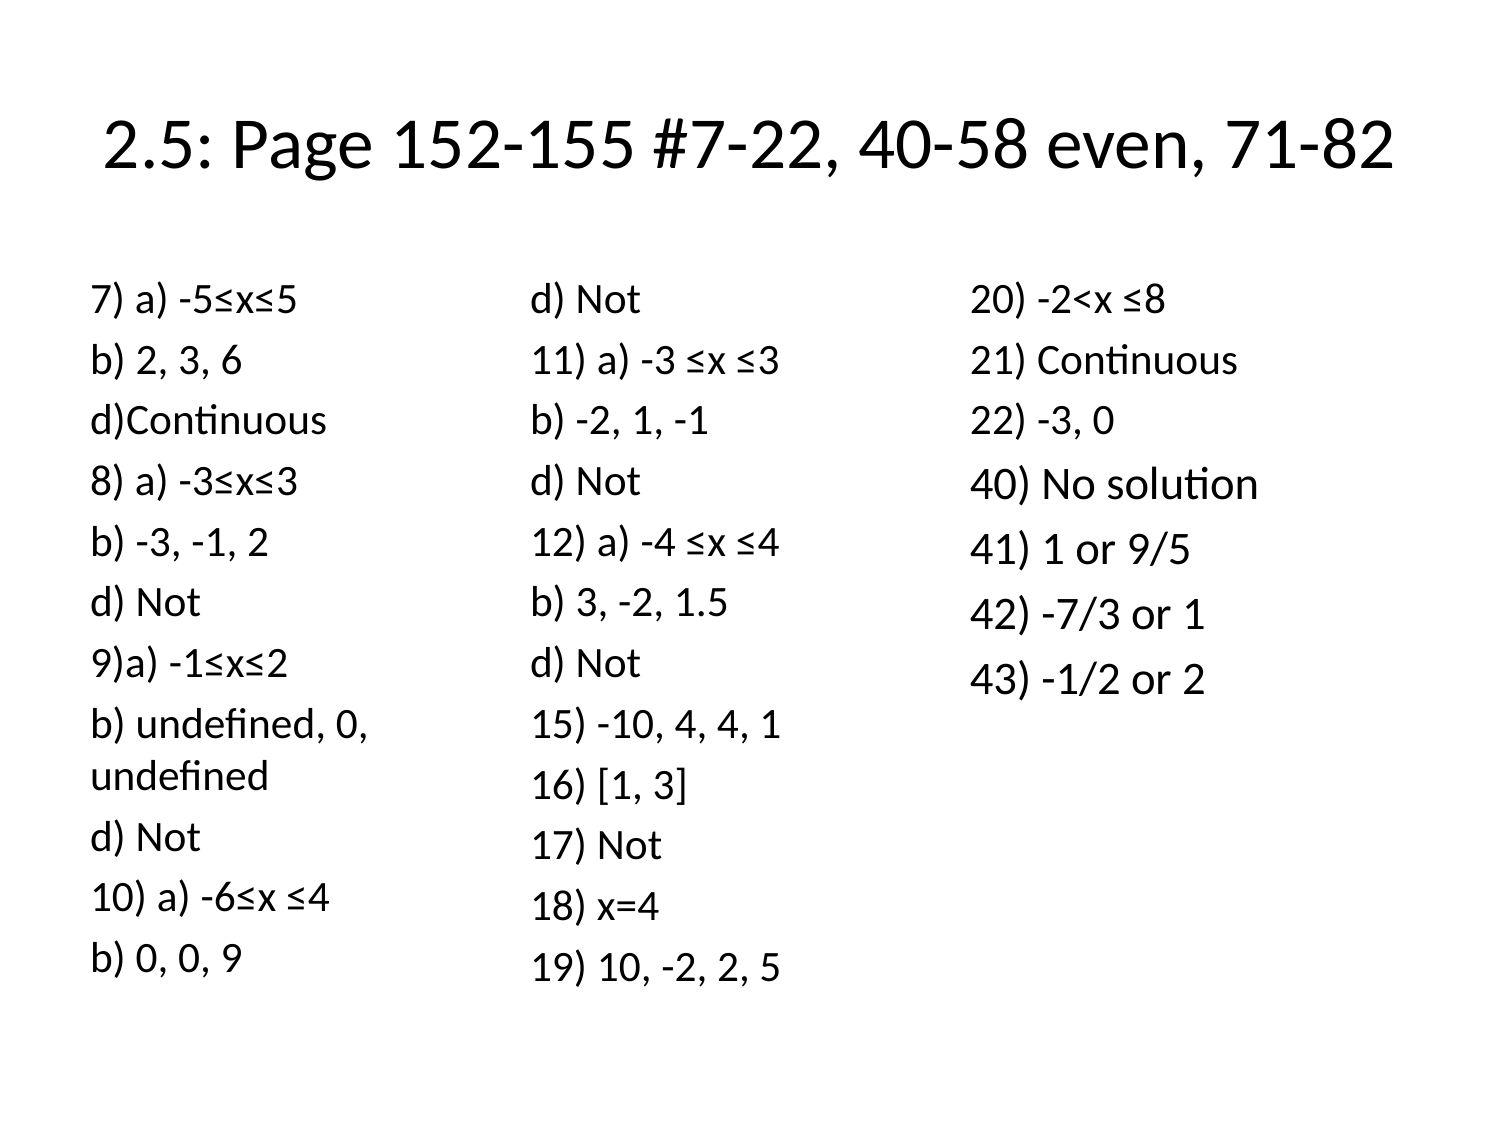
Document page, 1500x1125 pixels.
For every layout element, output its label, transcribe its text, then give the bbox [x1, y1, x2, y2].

title 2.5: Page 152-155 #7-22, 40-58 even, 71-82 [75, 45, 1425, 233]
list 7) a) -5≤x≤5 b) 2, 3, 6 d)Continuous 8) a) -3≤x≤3 b) -3, -1, 2 d) Not 9)a) -1≤x≤2 b) undefined, 0, undefined d) Not 10) a) -6≤x ≤4 b) 0, 0, 9 d) Not 11) a) -3 ≤x ≤3 b) -2, 1, -1 d) Not 12) a) -4 ≤x ≤4 b) 3, -2, 1.5 d) Not 15) -10, 4, 4, 1 16) [1, 3] 17) Not 18) x=4 19) 10, -2, 2, 5 20) -2<x ≤8 21) Continuous 22) -3, 0 40) No solution 41) 1 or 9/5 42) -7/3 or 1 43) -1/2 or 2 [75, 262, 1425, 1005]
